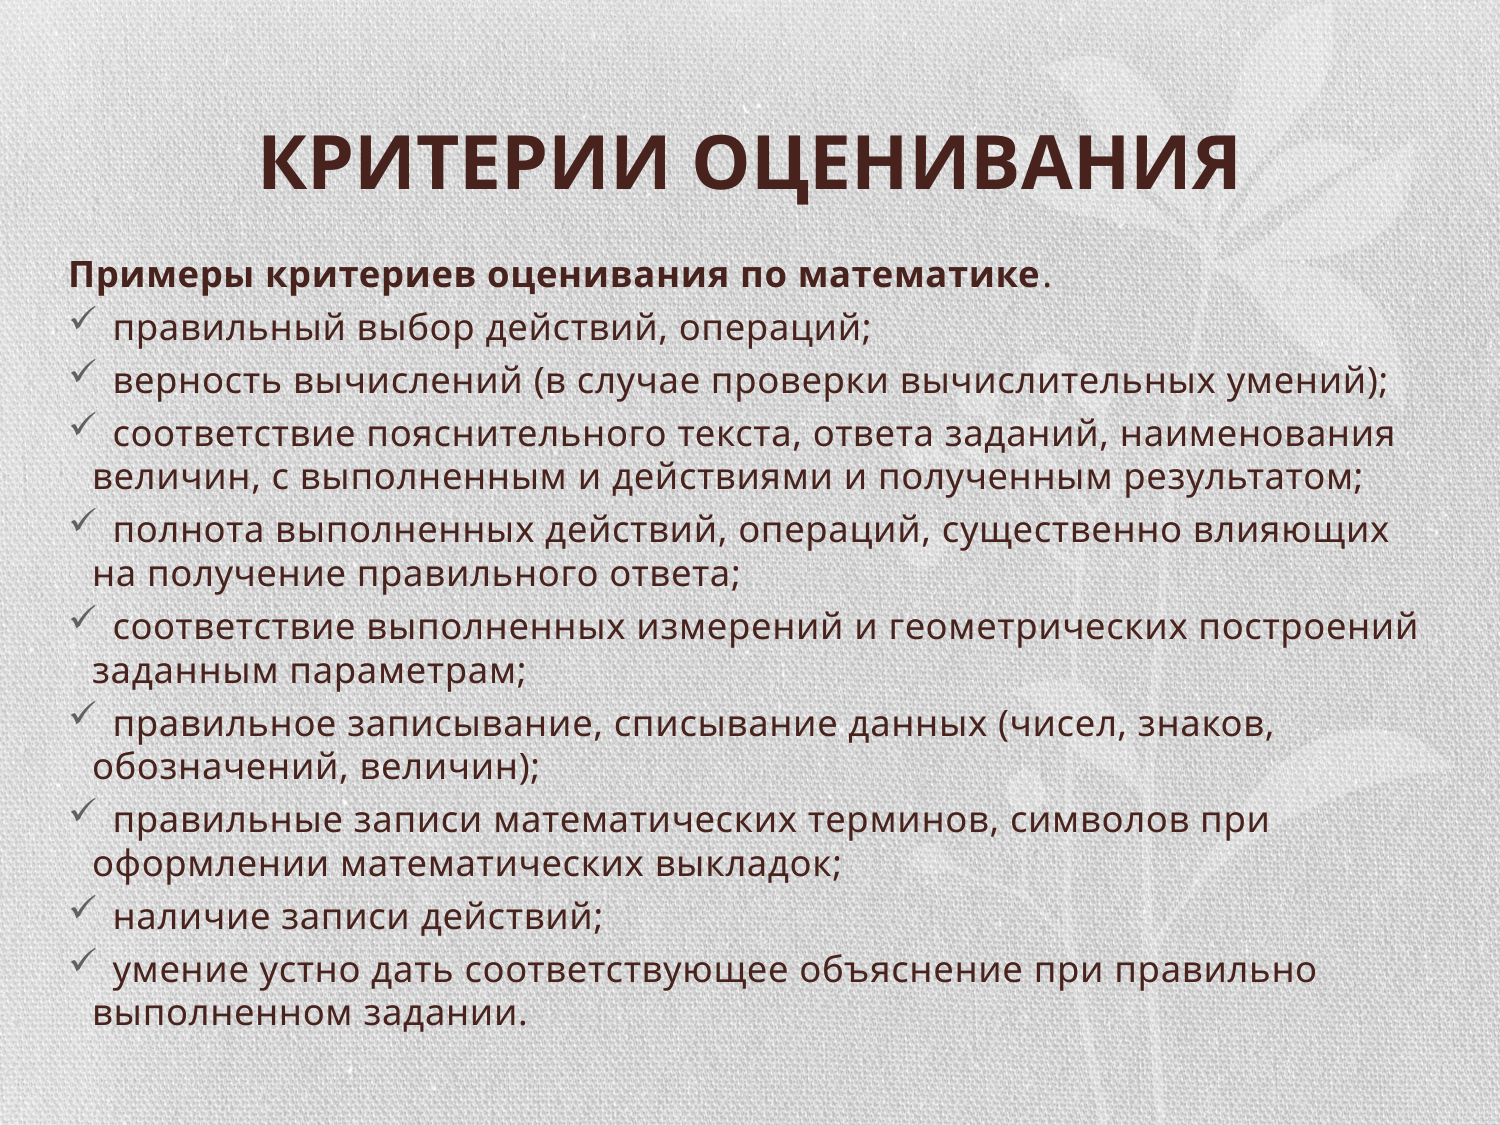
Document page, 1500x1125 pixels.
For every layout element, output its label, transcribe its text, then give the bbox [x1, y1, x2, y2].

title КРИТЕРИИ ОЦЕНИВАНИЯ [45, 37, 1455, 213]
list Примеры критериев оценивания по математике. правильный выбор действий, операций; верность вычислений (в случае проверки вычислительных умений); соответствие пояснительного текста, ответа заданий, наименования величин, с выполненным и действиями и полученным результатом; полнота выполненных действий, операций, существенно влияющих на получение правильного ответа; соответствие выполненных измерений и геометрических построений заданным параметрам; правильное записывание, списывание данных (чисел, знаков, обозначений, величин); правильные записи математических терминов, символов при оформлении математических выкладок; наличие записи действий; умение устно дать соответствующее объяснение при правильно выполненном задании. [53, 243, 1464, 1054]
